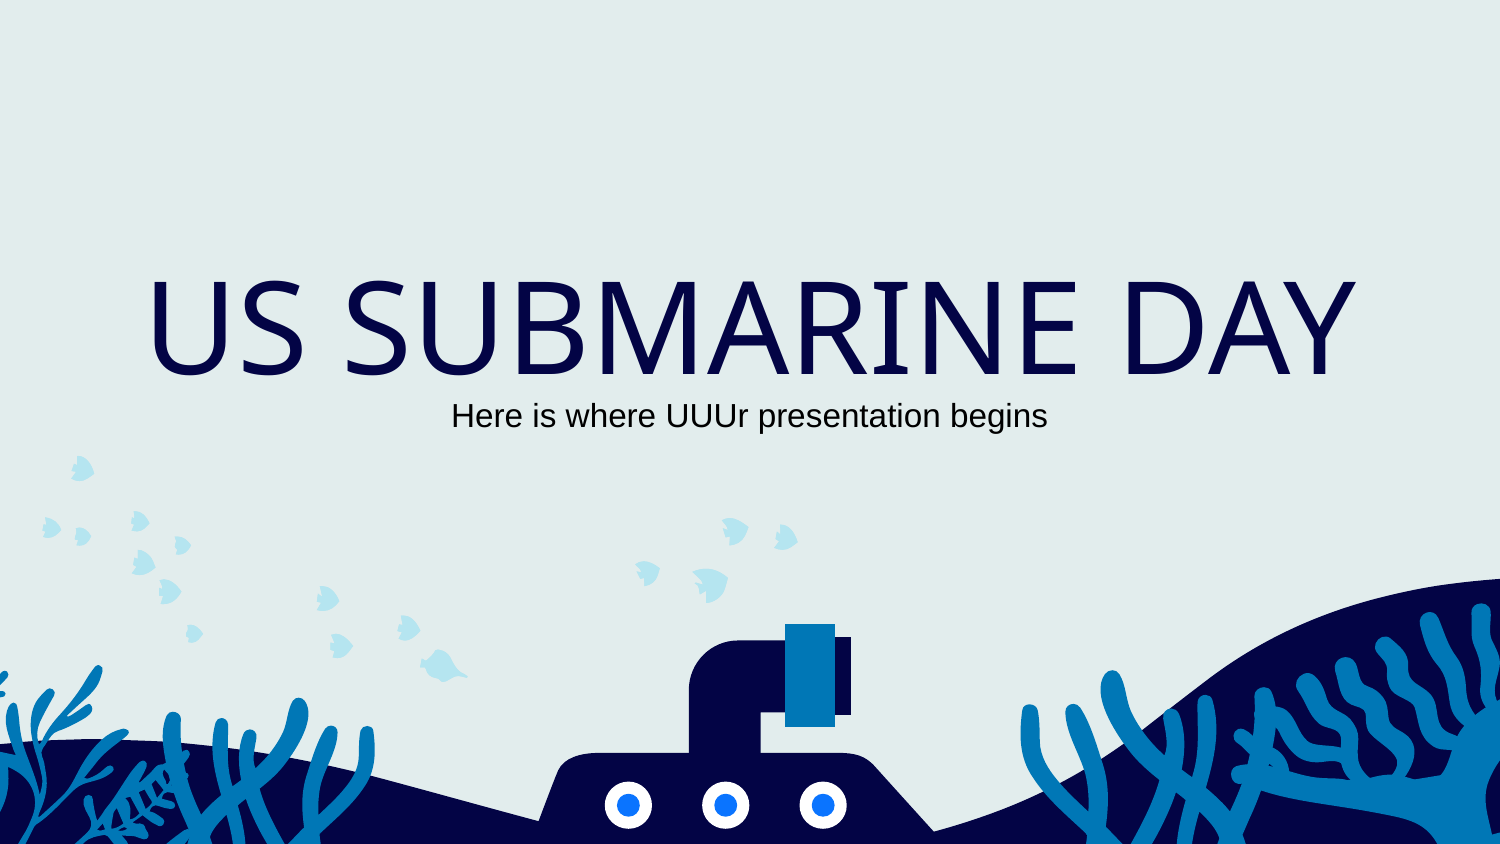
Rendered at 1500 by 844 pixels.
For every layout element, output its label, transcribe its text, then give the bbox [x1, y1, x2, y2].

title US SUBMARINE DAY [116, 210, 1383, 393]
subtitle Here is where UUUr presentation begins [116, 393, 1383, 444]
